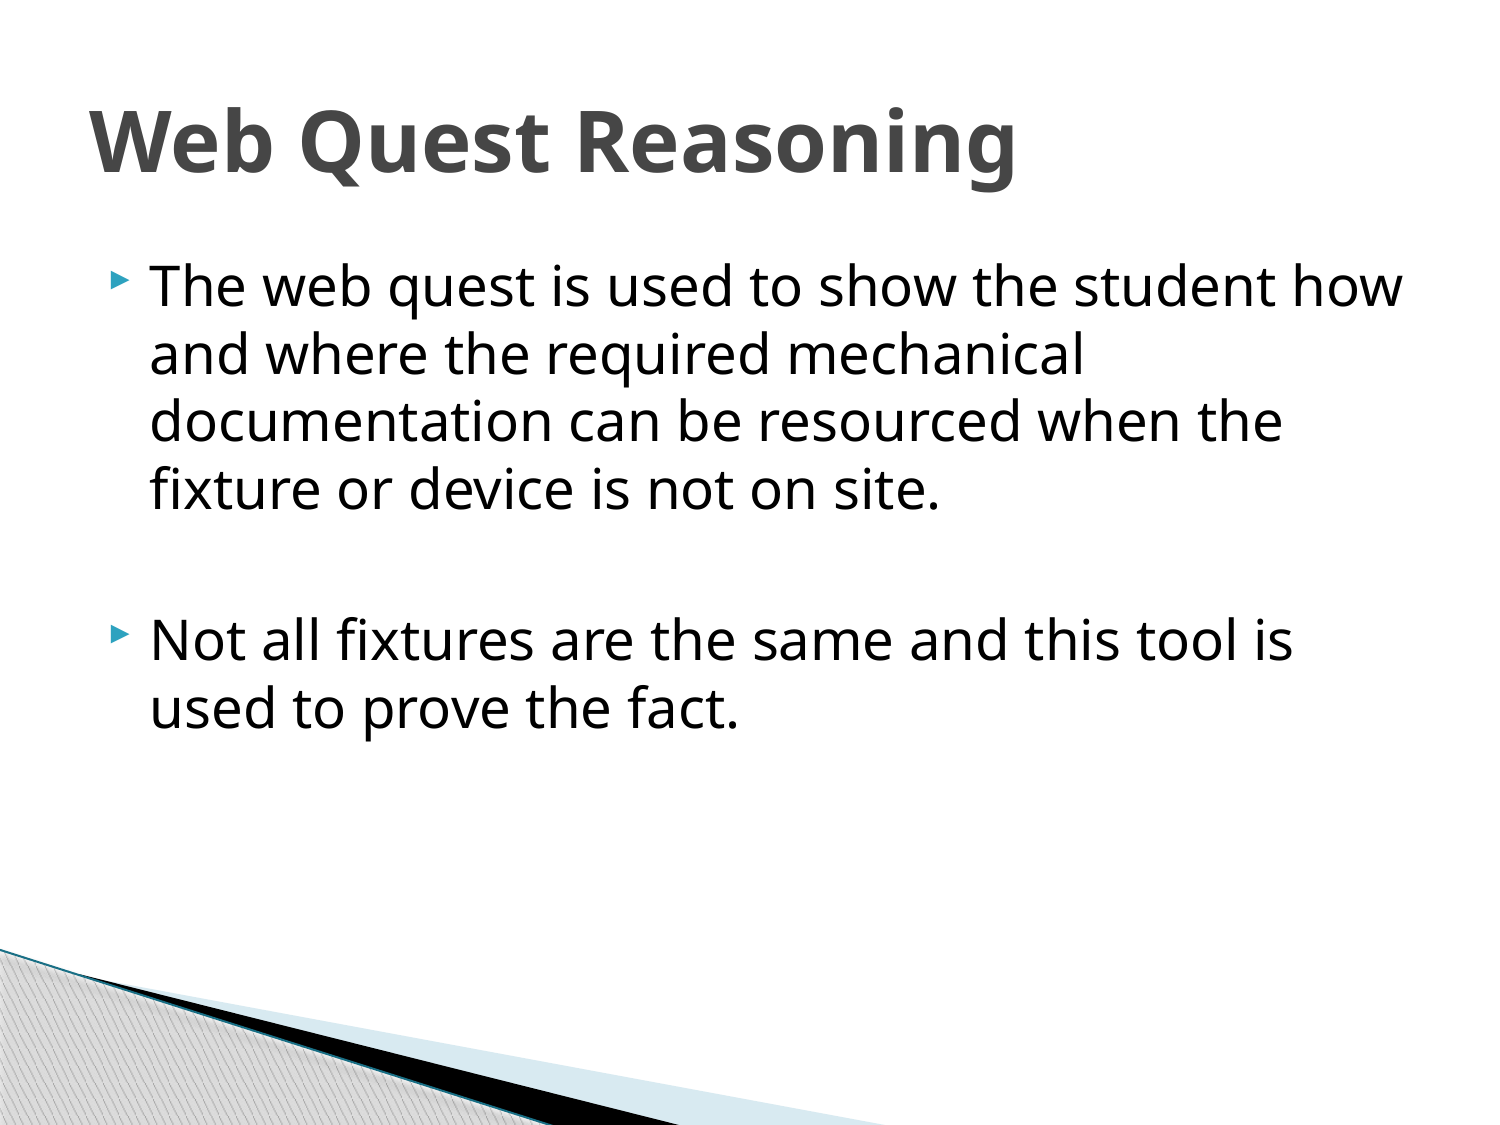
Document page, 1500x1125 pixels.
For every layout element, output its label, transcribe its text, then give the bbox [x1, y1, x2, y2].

list The web quest is used to show the student how and where the required mechanical documentation can be resourced when the fixture or device is not on site. Not all fixtures are the same and this tool is used to prove the fact. [75, 243, 1425, 986]
title Web Quest Reasoning [75, 45, 1425, 233]
